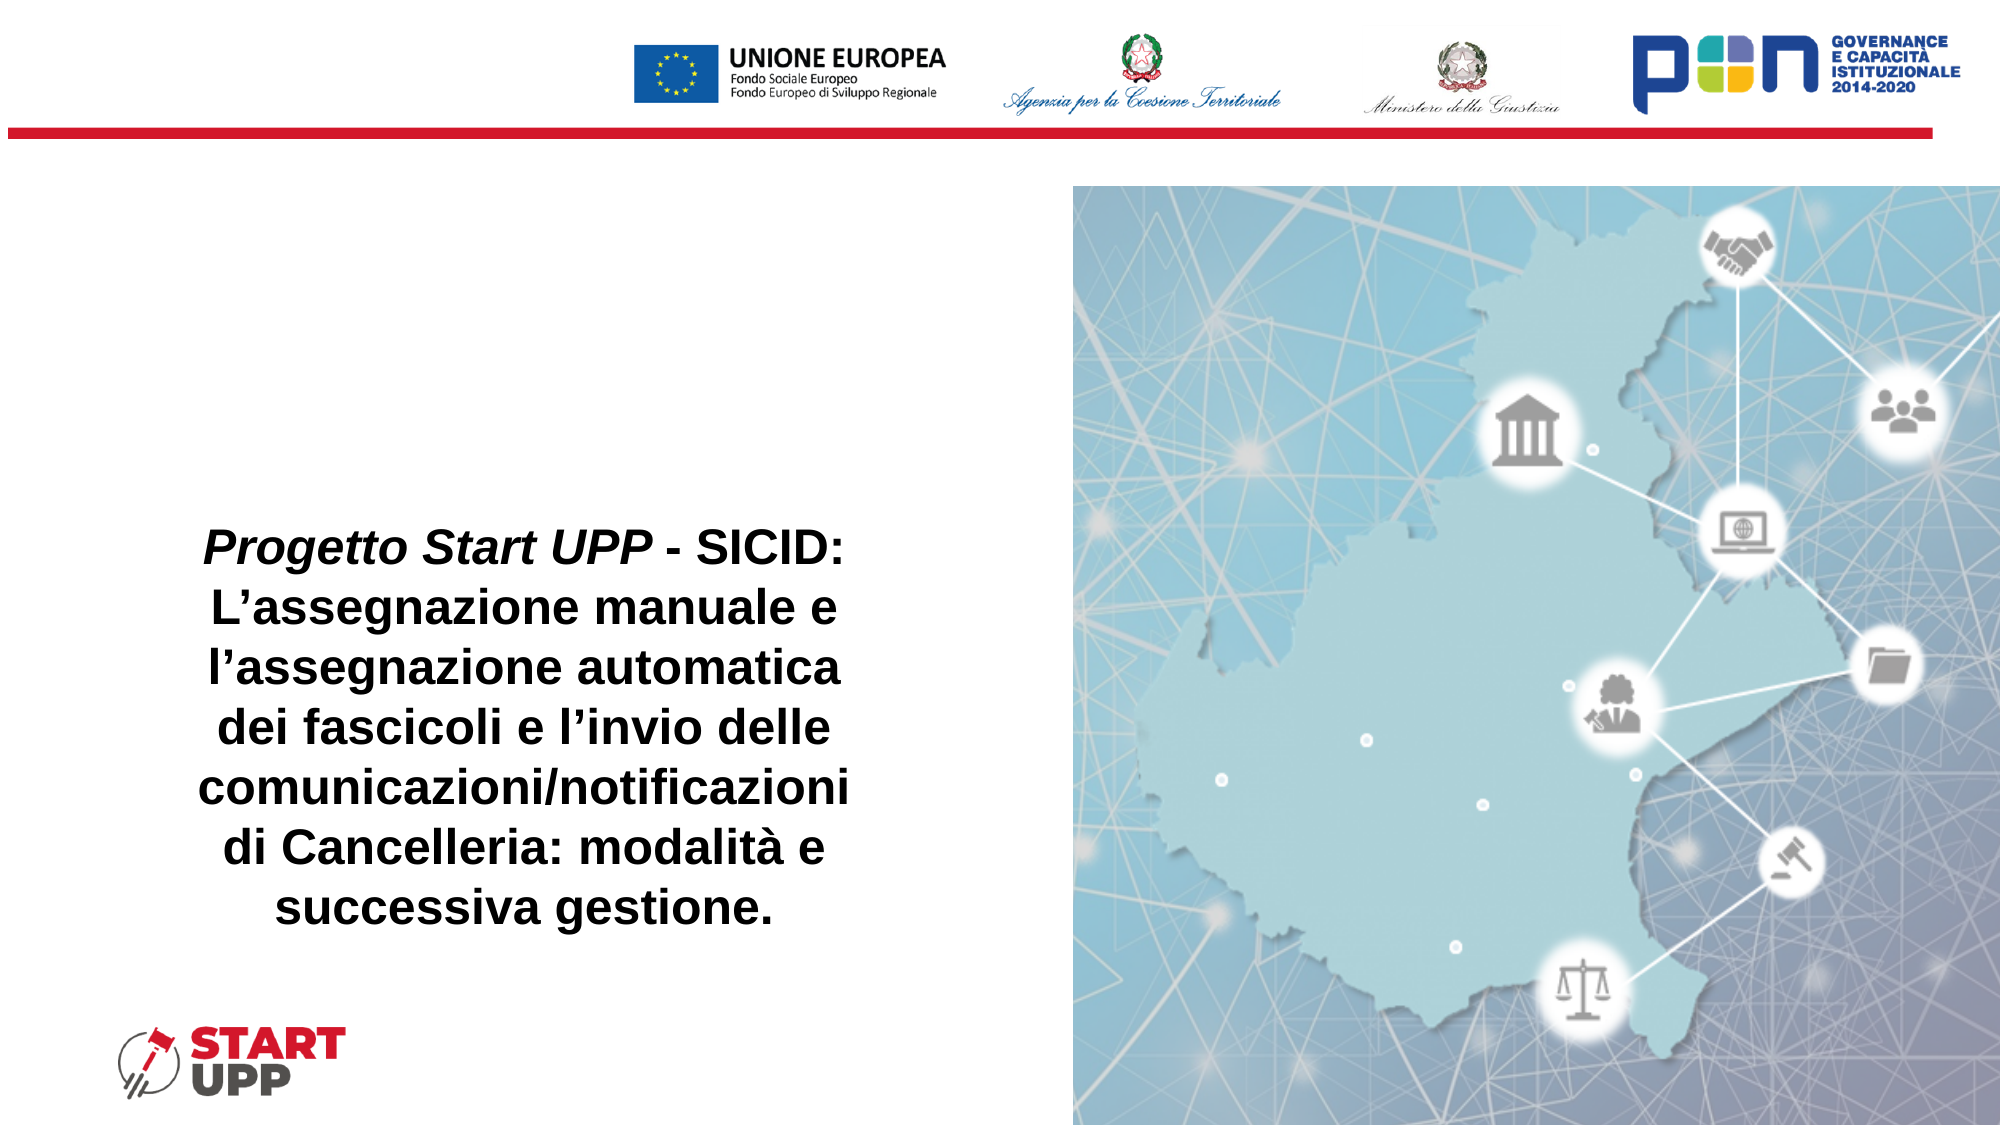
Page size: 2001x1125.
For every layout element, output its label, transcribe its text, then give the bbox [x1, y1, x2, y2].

picture [612, 24, 1972, 119]
picture [114, 1019, 351, 1103]
text_box Progetto Start UPP - SICID: L’assegnazione manuale e l’assegnazione automatica dei fascicoli e l’invio delle comunicazioni/notificazioni di Cancelleria: modalità e successiva gestione. [158, 506, 891, 942]
